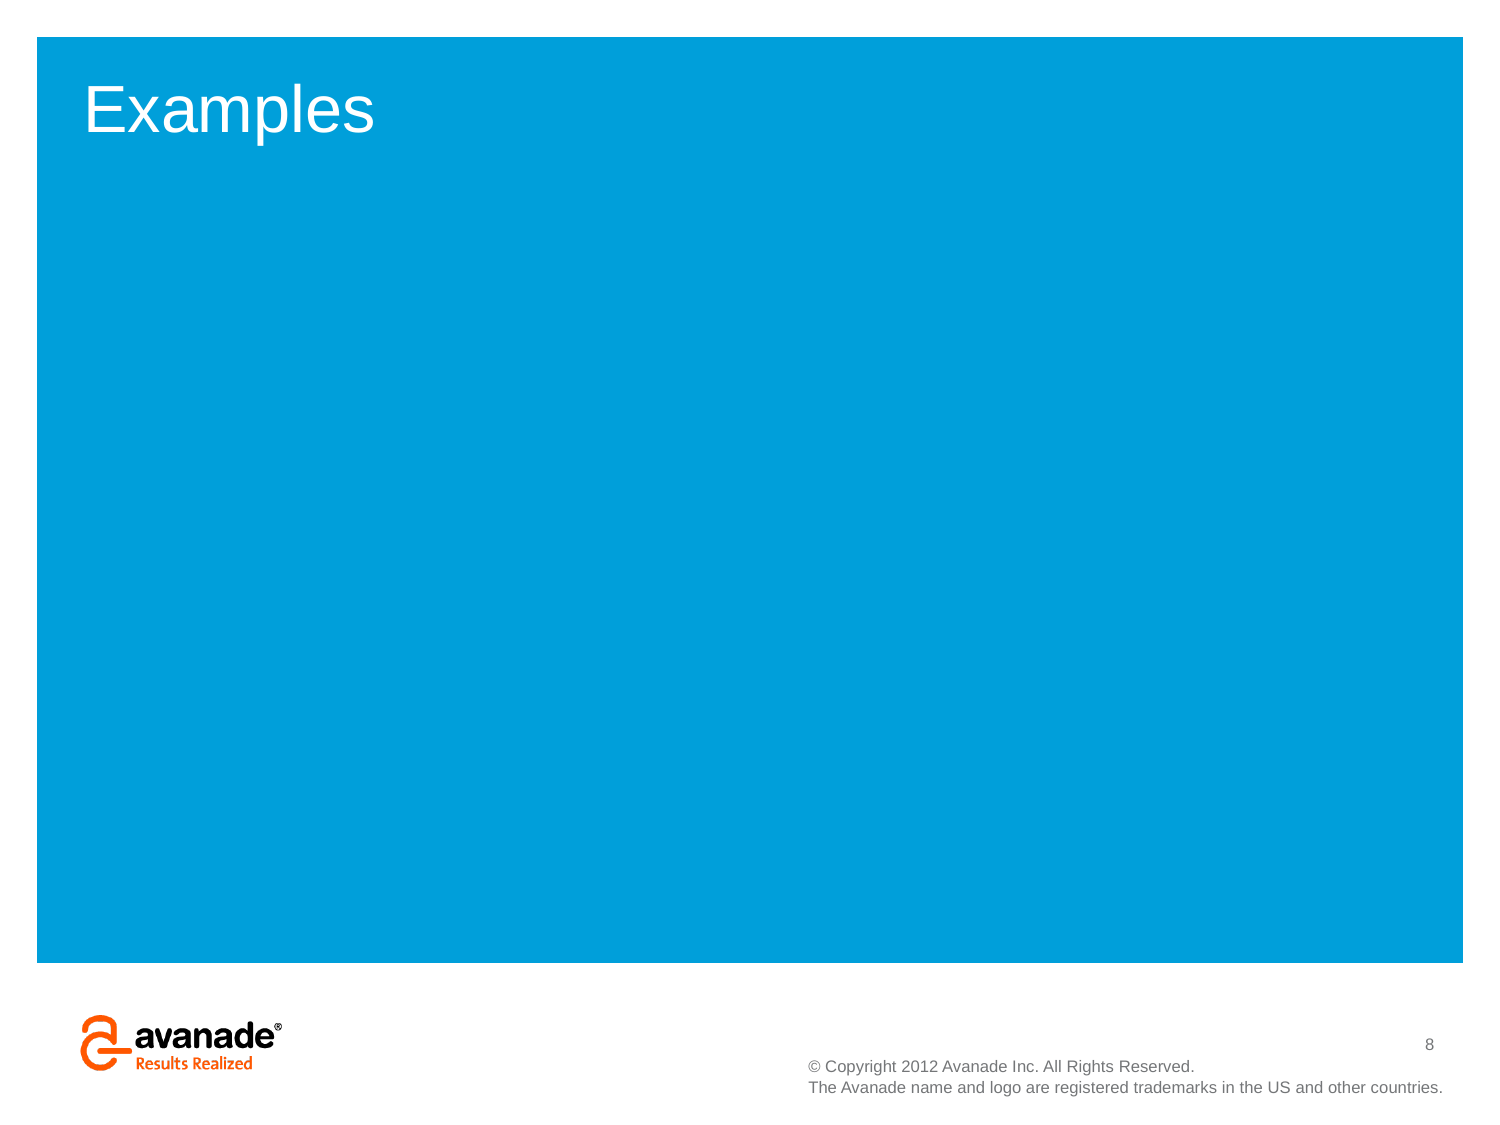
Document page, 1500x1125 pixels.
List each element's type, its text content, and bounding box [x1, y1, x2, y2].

title Examples [82, 74, 1419, 295]
picture [80, 1015, 282, 1071]
slide_number 8 [1424, 1033, 1500, 1058]
